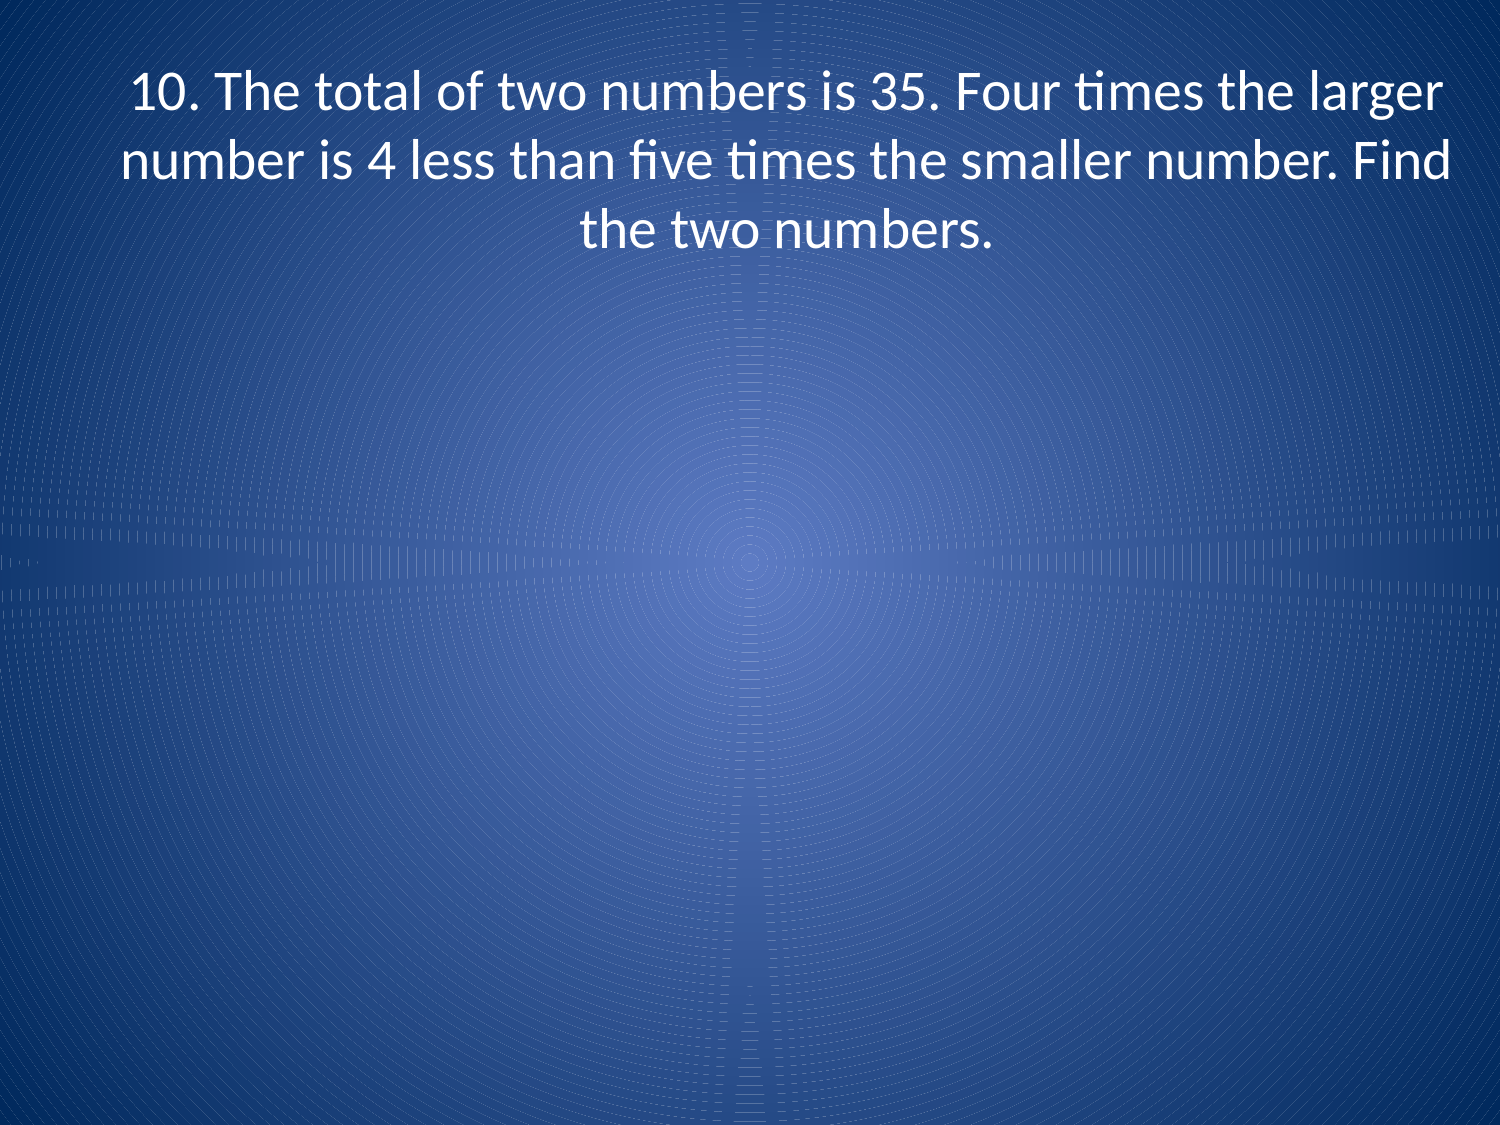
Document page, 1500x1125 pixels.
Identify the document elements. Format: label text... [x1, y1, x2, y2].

title 10. The total of two numbers is 35. Four times the larger number is 4 less than five times the smaller number. Find the two numbers. [75, 45, 1500, 338]
